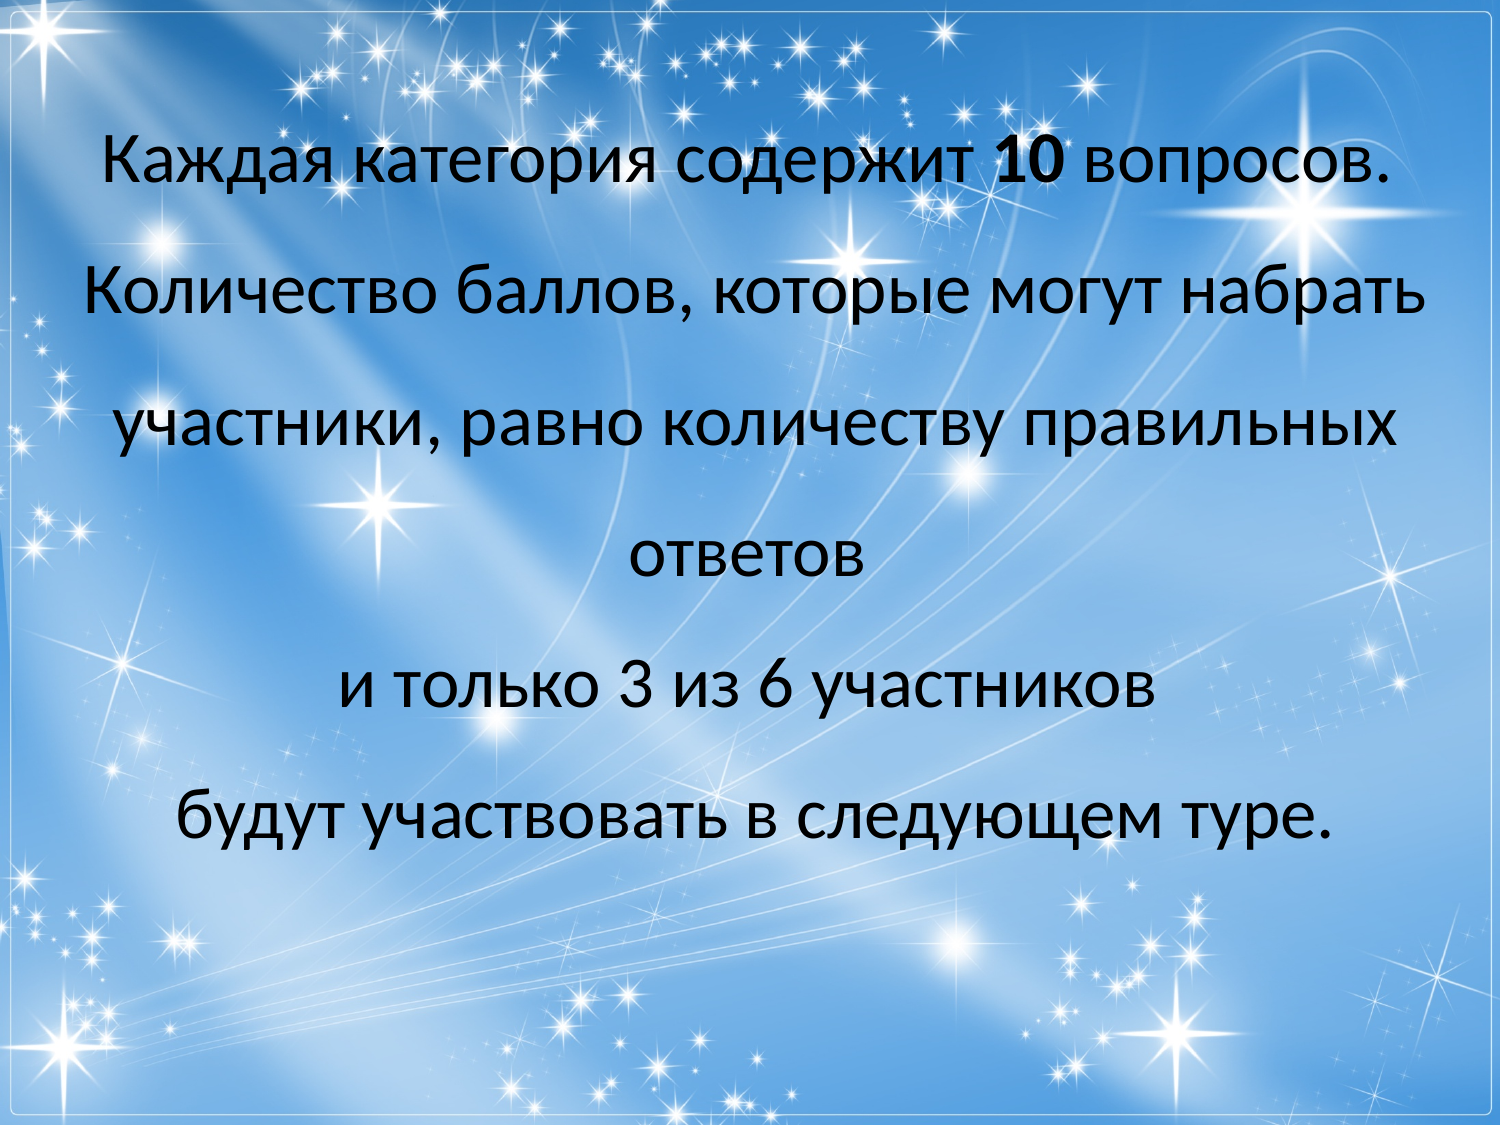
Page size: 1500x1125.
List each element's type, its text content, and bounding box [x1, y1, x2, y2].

picture [0, 0, 1500, 1125]
text_box Каждая категория содержит 10 вопросов. Количество баллов, которые могут набрать участники, равно количеству правильных ответов и только 3 из 6 участников будут участвовать в следующем туре. [35, 58, 1477, 861]
